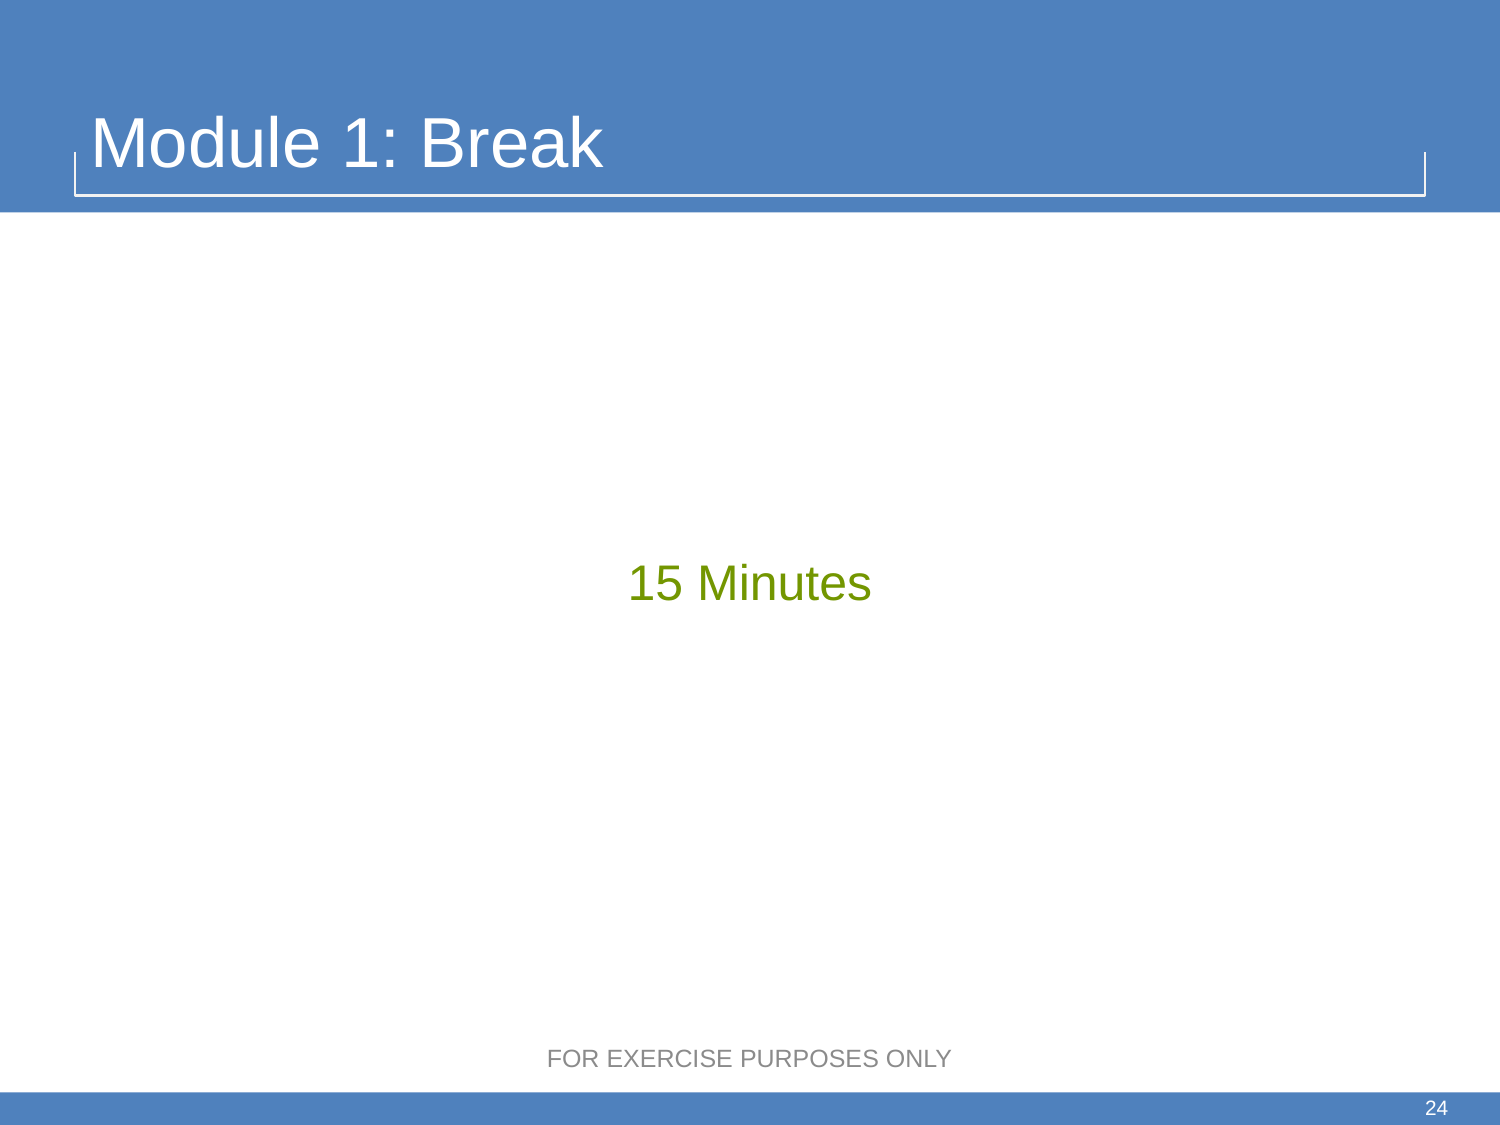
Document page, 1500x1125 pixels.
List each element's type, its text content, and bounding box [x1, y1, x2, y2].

list 15 Minutes [74, 262, 1426, 1006]
title Module 1: Break [74, 44, 1426, 233]
footer FOR EXERCISE PURPOSES ONLY [512, 1042, 988, 1103]
